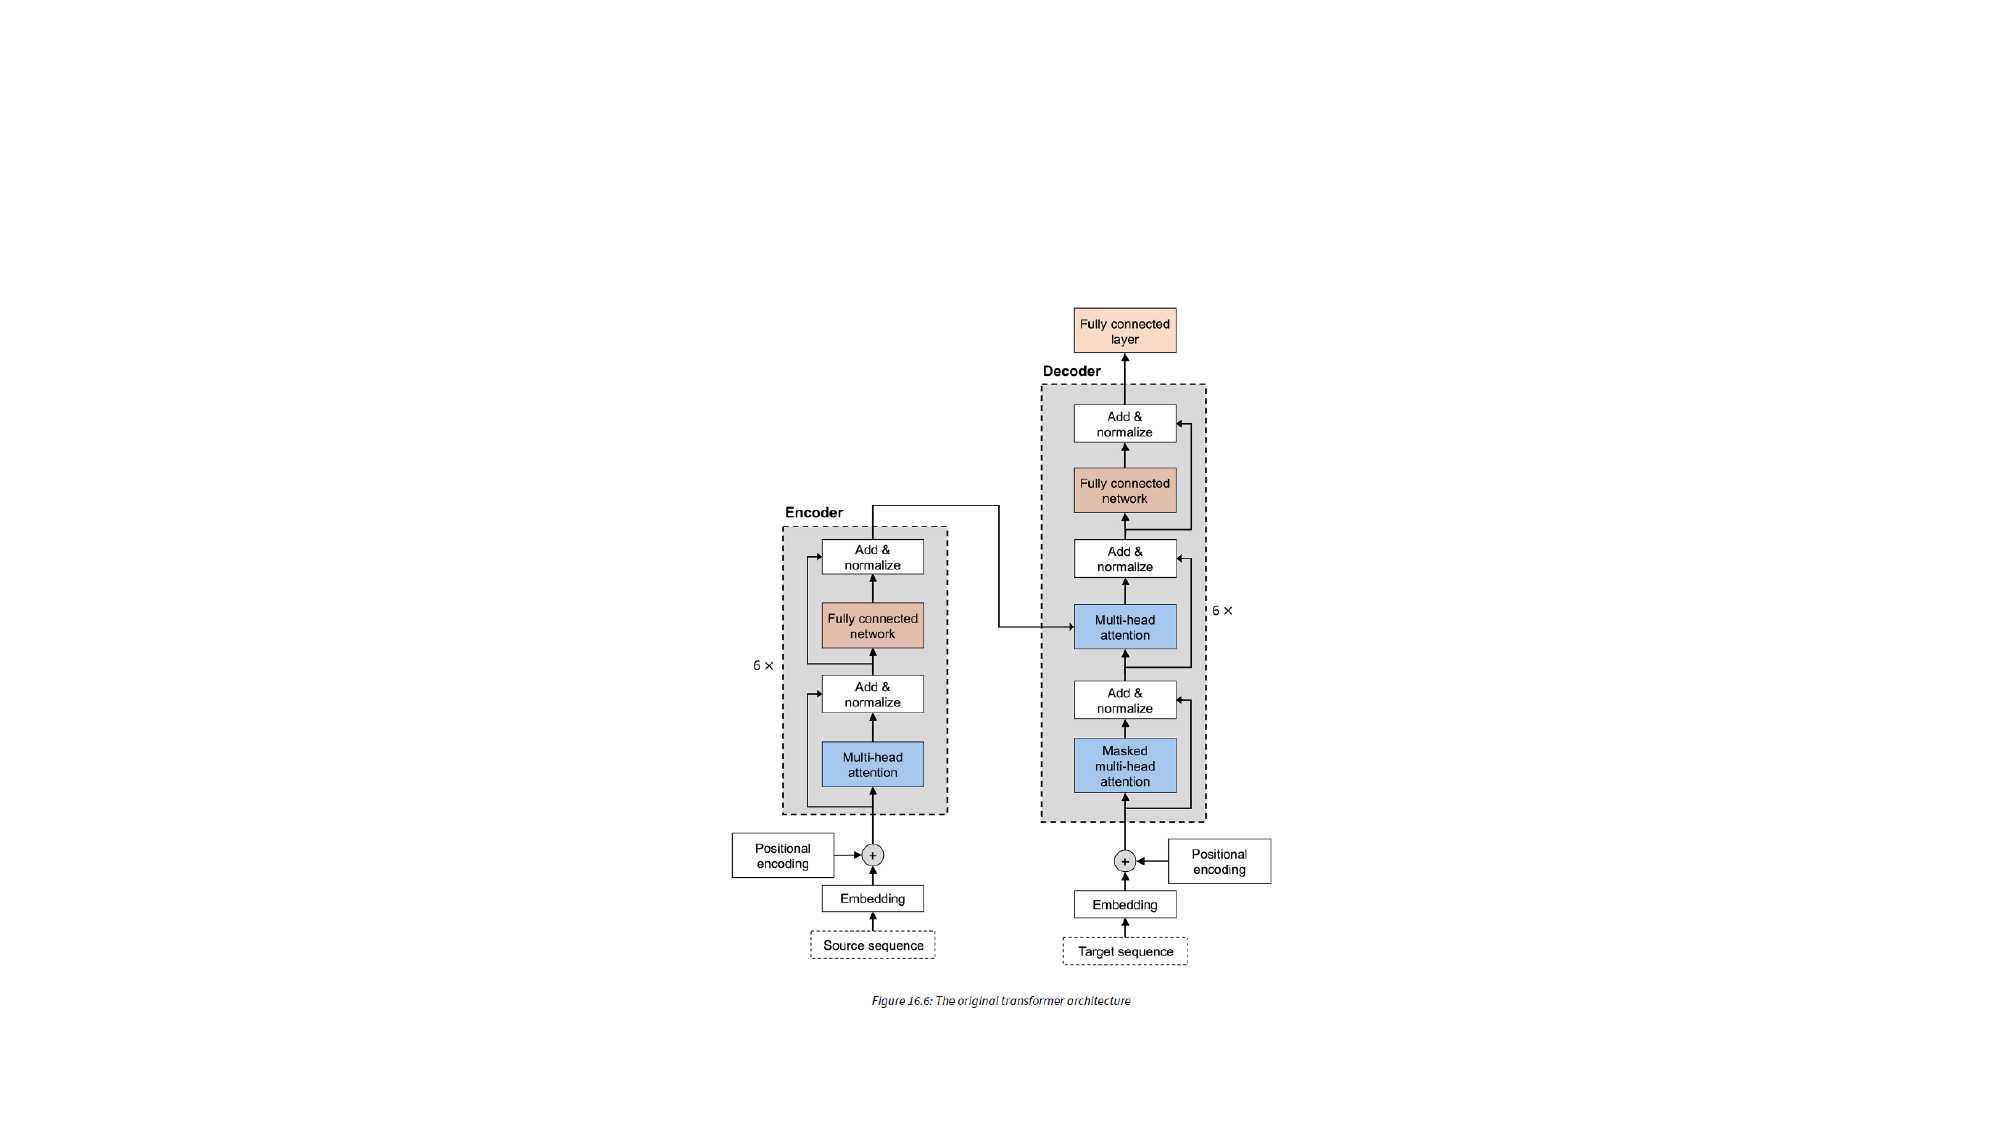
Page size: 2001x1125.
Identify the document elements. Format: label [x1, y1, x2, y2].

list [723, 299, 1277, 1014]
